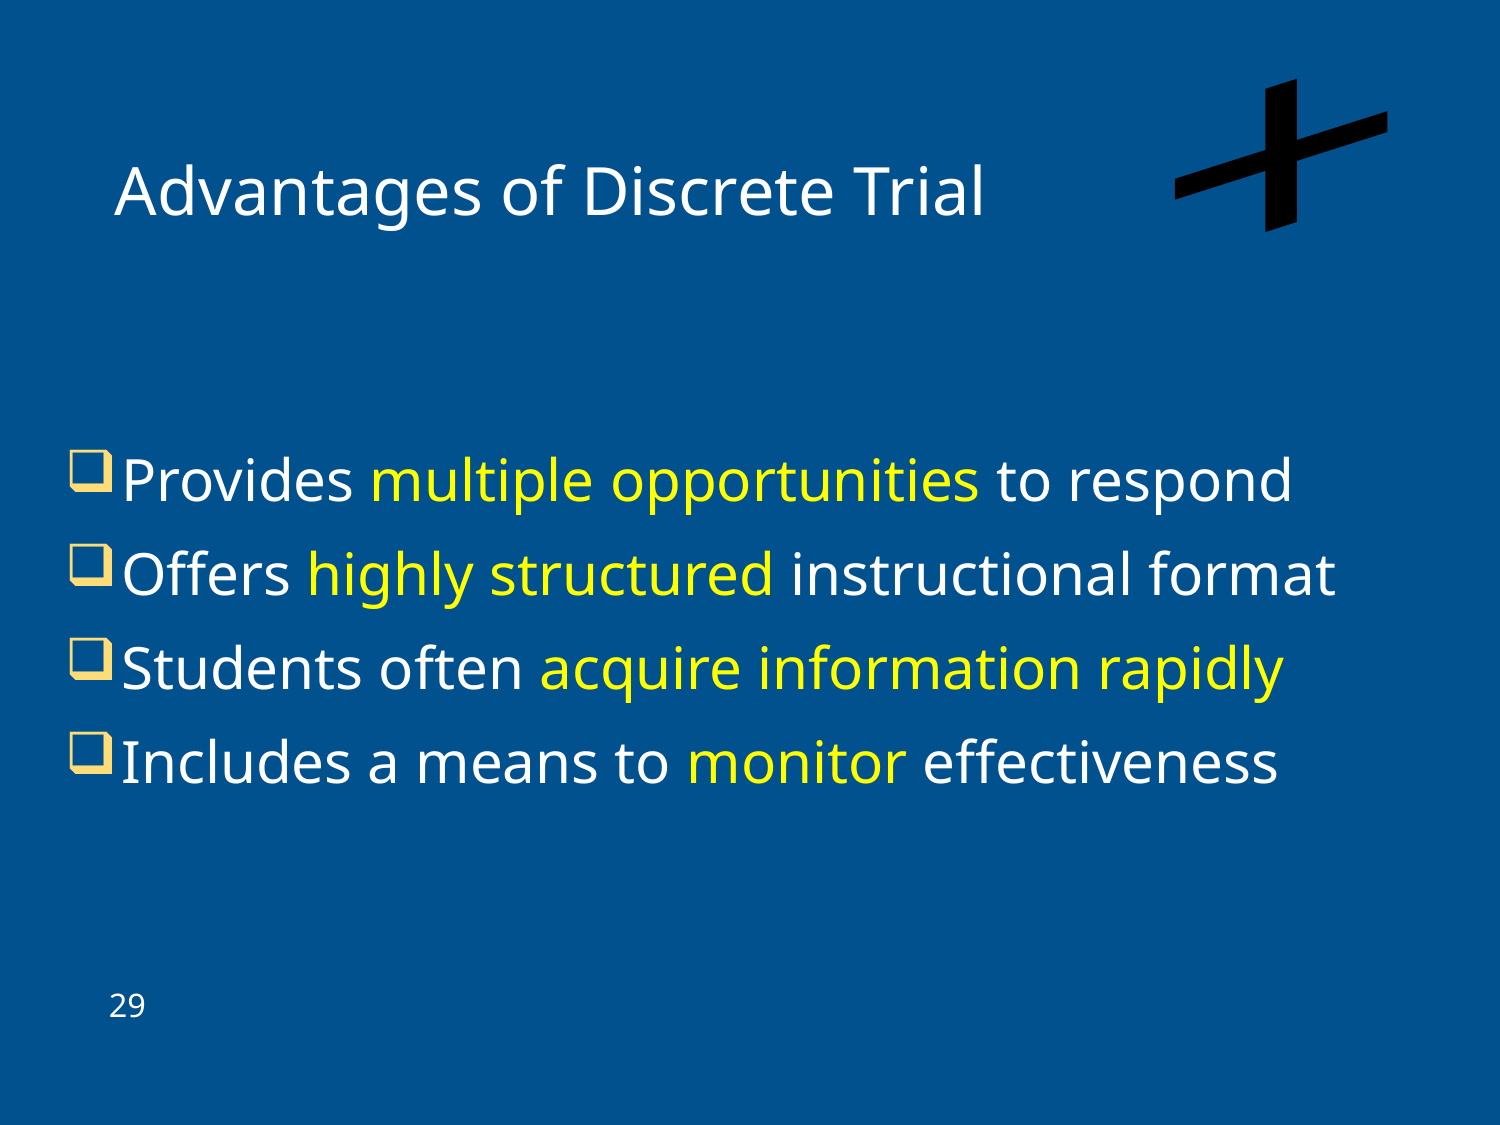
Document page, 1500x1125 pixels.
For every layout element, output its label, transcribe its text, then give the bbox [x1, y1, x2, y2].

slide_number 29 [93, 976, 194, 1037]
title Advantages of Discrete Trial [99, 112, 1269, 265]
list Provides multiple opportunities to respond Offers highly structured instructional format Students often acquire information rapidly Includes a means to monitor effectiveness [50, 312, 1450, 926]
